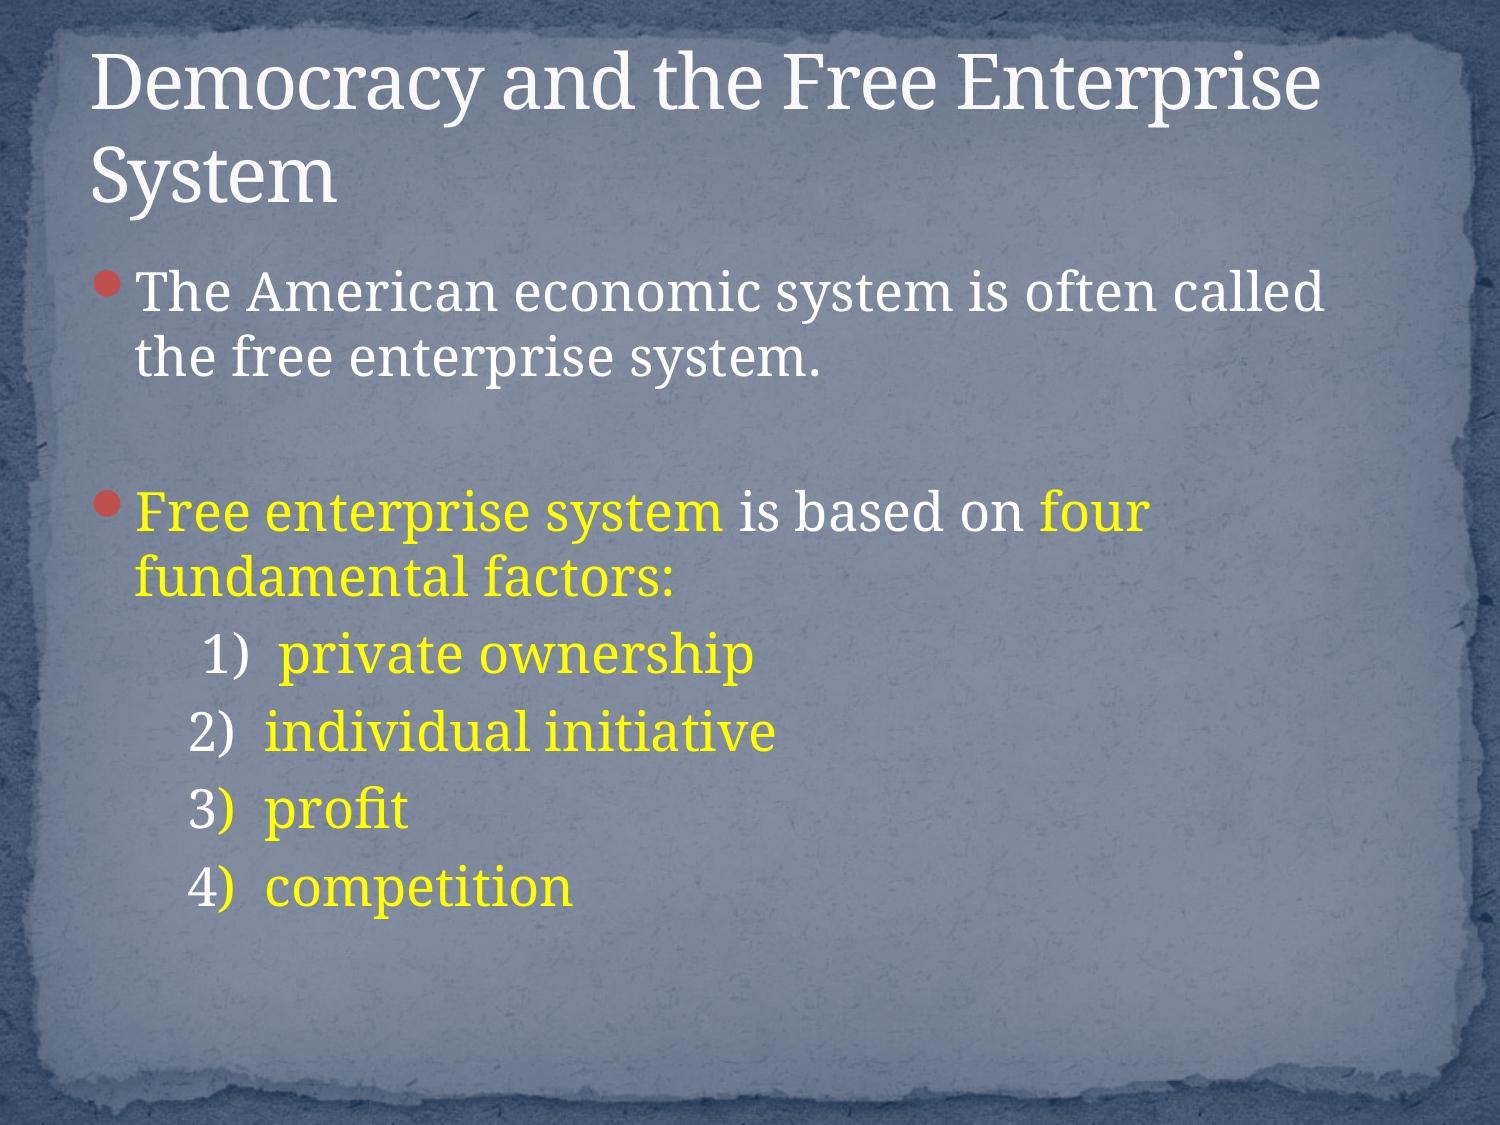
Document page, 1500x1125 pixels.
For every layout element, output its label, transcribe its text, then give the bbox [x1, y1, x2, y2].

title Democracy and the Free Enterprise System [74, 24, 1425, 225]
list The American economic system is often called the free enterprise system. Free enterprise system is based on four fundamental factors: 1) private ownership 2) individual initiative 3) profit 4) competition [75, 249, 1425, 1000]
